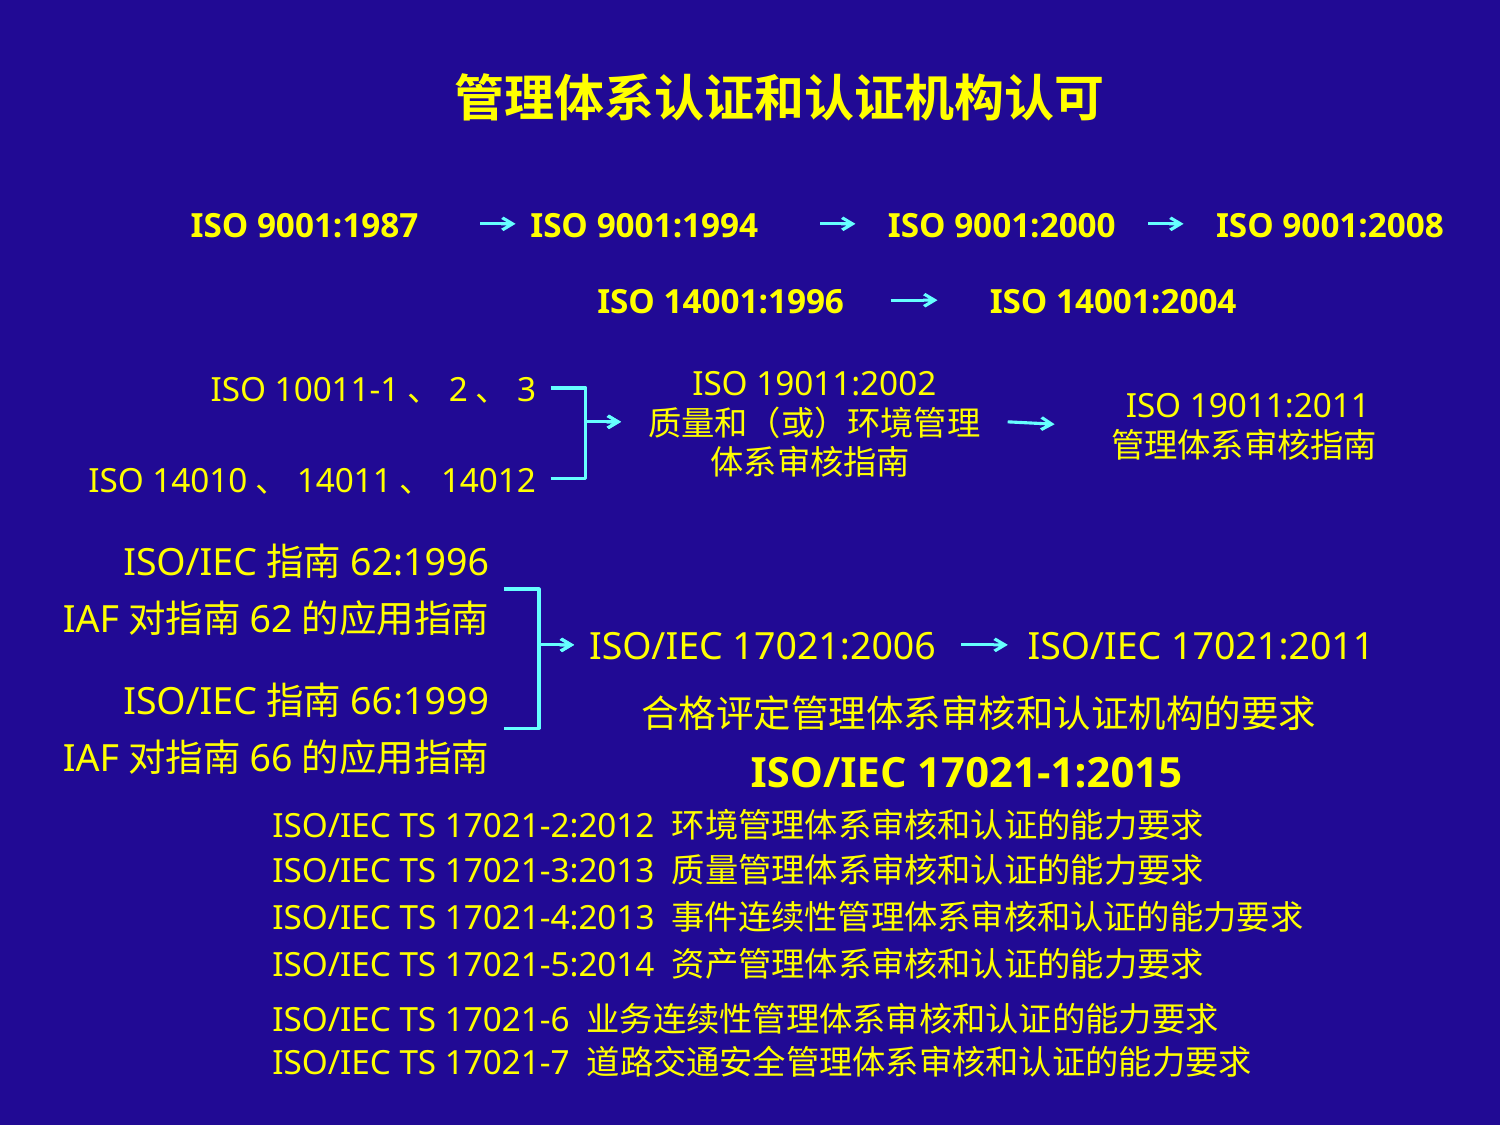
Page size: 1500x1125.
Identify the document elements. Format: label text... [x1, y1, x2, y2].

text_box ISO/IEC TS 17021-2:2012 环境管理体系审核和认证的能力要求 [257, 796, 1301, 852]
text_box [550, 422, 622, 480]
text_box 管理体系认证和认证机构认可 [433, 46, 1126, 145]
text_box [550, 388, 622, 422]
text_box ISO 14001:1996 [550, 272, 891, 328]
text_box ISO/IEC TS 17021-5:2014 资产管理体系审核和认证的能力要求 [257, 935, 1290, 990]
text_box ISO 14010、14011、14012 [35, 451, 551, 506]
text_box ISO 19011:2002 质量和（或）环境管理体系审核指南 [621, 354, 1008, 490]
text_box ISO/IEC 17021-1:2015 [667, 738, 1266, 804]
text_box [503, 589, 575, 644]
text_box ISO 9001:2000 [855, 196, 1149, 252]
text_box ISO 9001:2008 [1183, 196, 1477, 252]
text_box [503, 645, 575, 730]
text_box ISO 9001:1987 [175, 196, 481, 252]
text_box ISO/IEC TS 17021-6 业务连续性管理体系审核和认证的能力要求 [257, 990, 1454, 1046]
text_box ISO 10011-1、2、3 [140, 360, 551, 416]
text_box 合格评定管理体系审核和认证机构的要求 [585, 682, 1372, 743]
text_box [1007, 422, 1055, 426]
text_box ISO/IEC TS 17021-4:2013 事件连续性管理体系审核和认证的能力要求 [257, 888, 1395, 944]
text_box ISO/IEC TS 17021-7 道路交通安全管理体系审核和认证的能力要求 [257, 1034, 1290, 1089]
text_box ISO 14001:2004 [937, 272, 1289, 328]
text_box ISO/IEC指南62:1996 IAF对指南62的应用指南 [35, 530, 504, 648]
text_box ISO/IEC 17021:2011 [1007, 615, 1395, 675]
text_box ISO 9001:1994 [515, 196, 821, 252]
text_box ISO 19011:2011 管理体系审核指南 [1054, 376, 1442, 472]
text_box ISO/IEC 17021:2006 [580, 615, 961, 675]
text_box ISO/IEC TS 17021-3:2013 质量管理体系审核和认证的能力要求 [257, 841, 1290, 888]
text_box ISO/IEC指南66:1999 IAF对指南66的应用指南 [47, 669, 504, 787]
